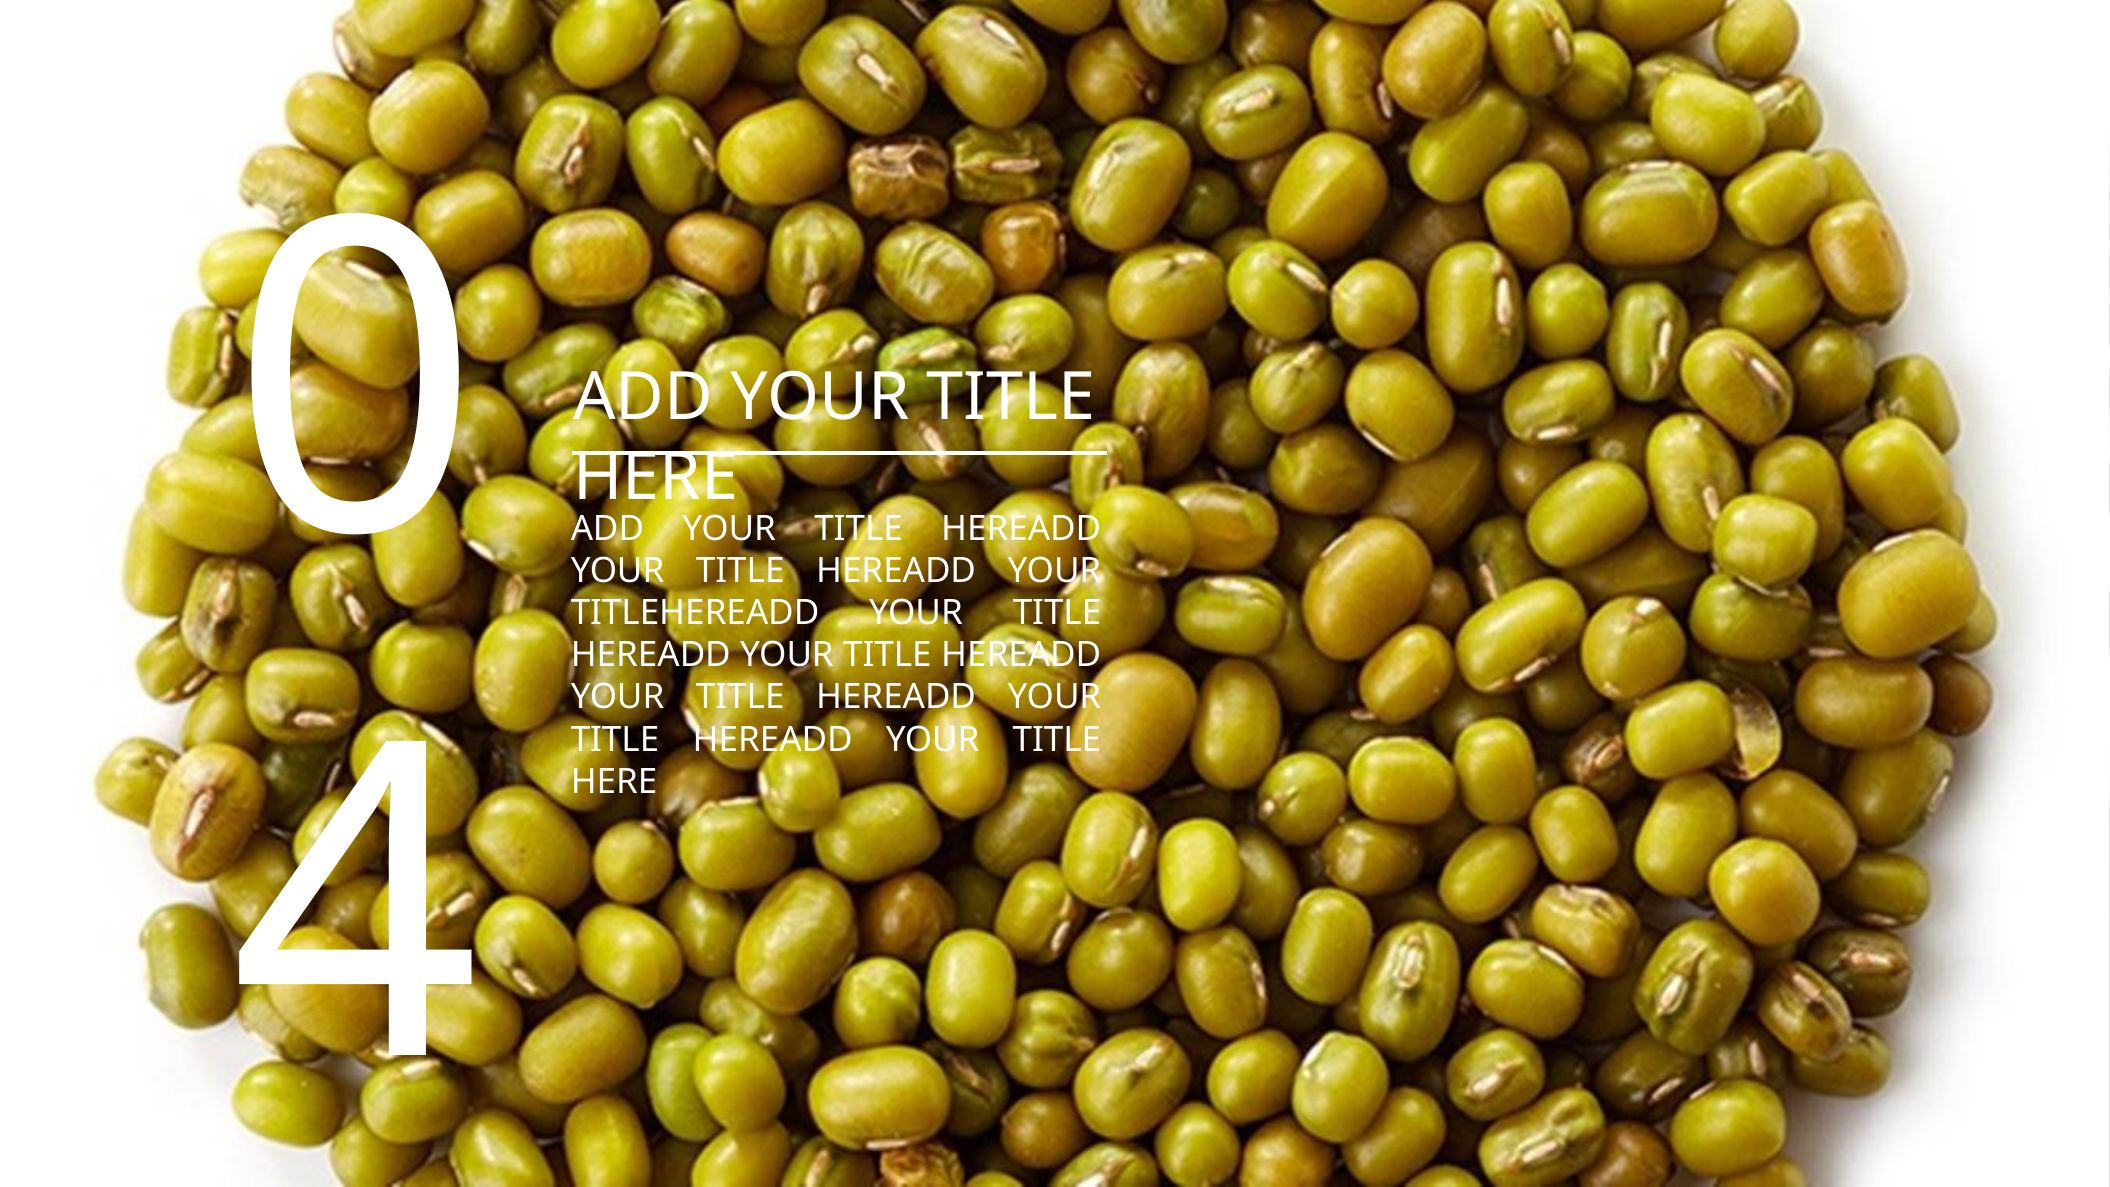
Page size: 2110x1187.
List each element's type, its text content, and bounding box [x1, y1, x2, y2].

text_box [0, 0, 2110, 1187]
text_box 04 [215, 85, 745, 1150]
text_box ADD YOUR TITLE HEREADD YOUR TITLE HEREADD YOUR TITLEHEREADD YOUR TITLE HEREADD YOUR TITLE HEREADD YOUR TITLE HEREADD YOUR TITLE HEREADD YOUR TITLE HERE [556, 498, 1116, 808]
text_box ADD YOUR TITLE HERE [558, 345, 1282, 520]
